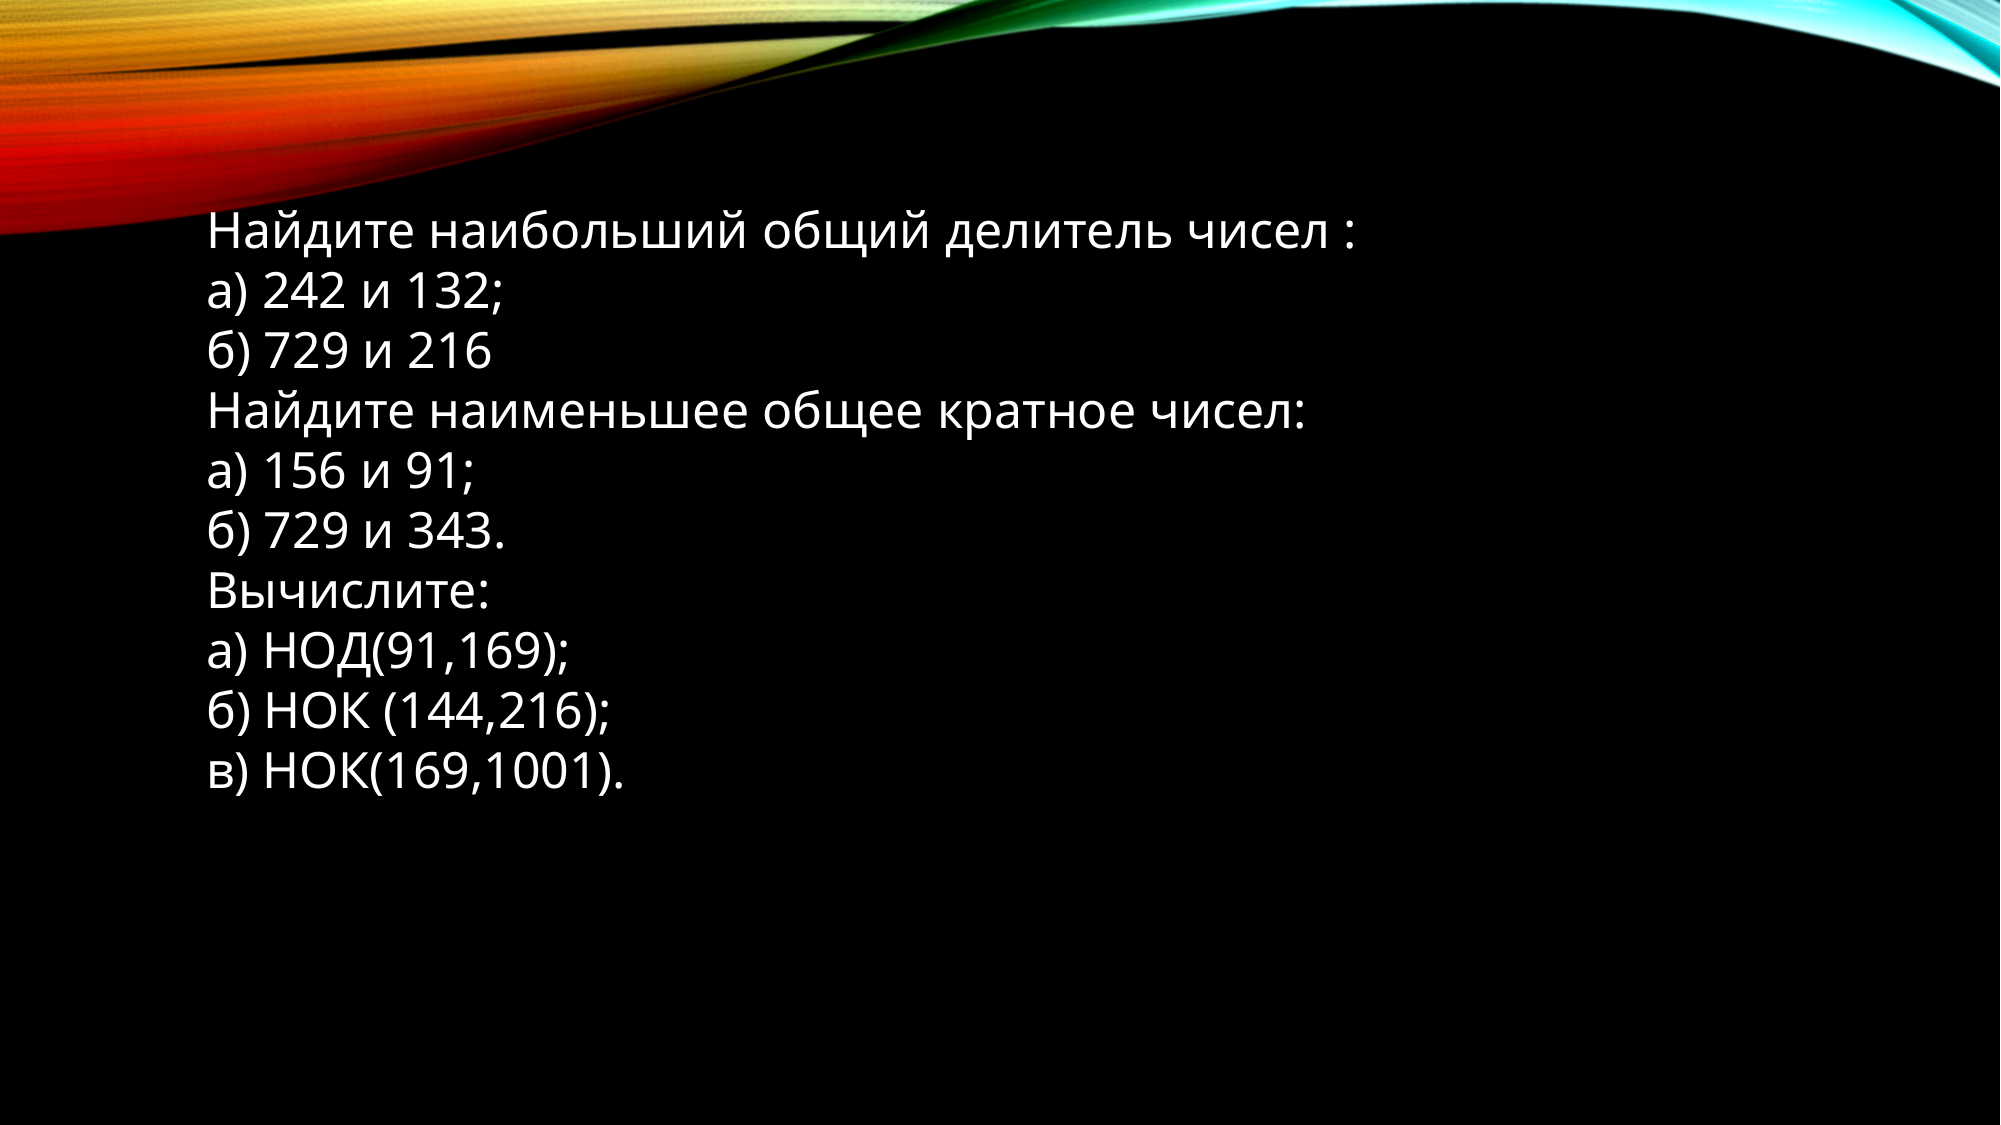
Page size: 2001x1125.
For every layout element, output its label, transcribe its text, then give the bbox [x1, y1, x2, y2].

text_box Найдите наибольший общий делитель чисел : а) 242 и 132; б) 729 и 216 Найдите наименьшее общее кратное чисел: а) 156 и 91; б) 729 и 343. Вычислите: а) НОД(91,169); б) НОК (144,216); в) НОК(169,1001). [191, 191, 1845, 806]
picture [0, 0, 2000, 237]
